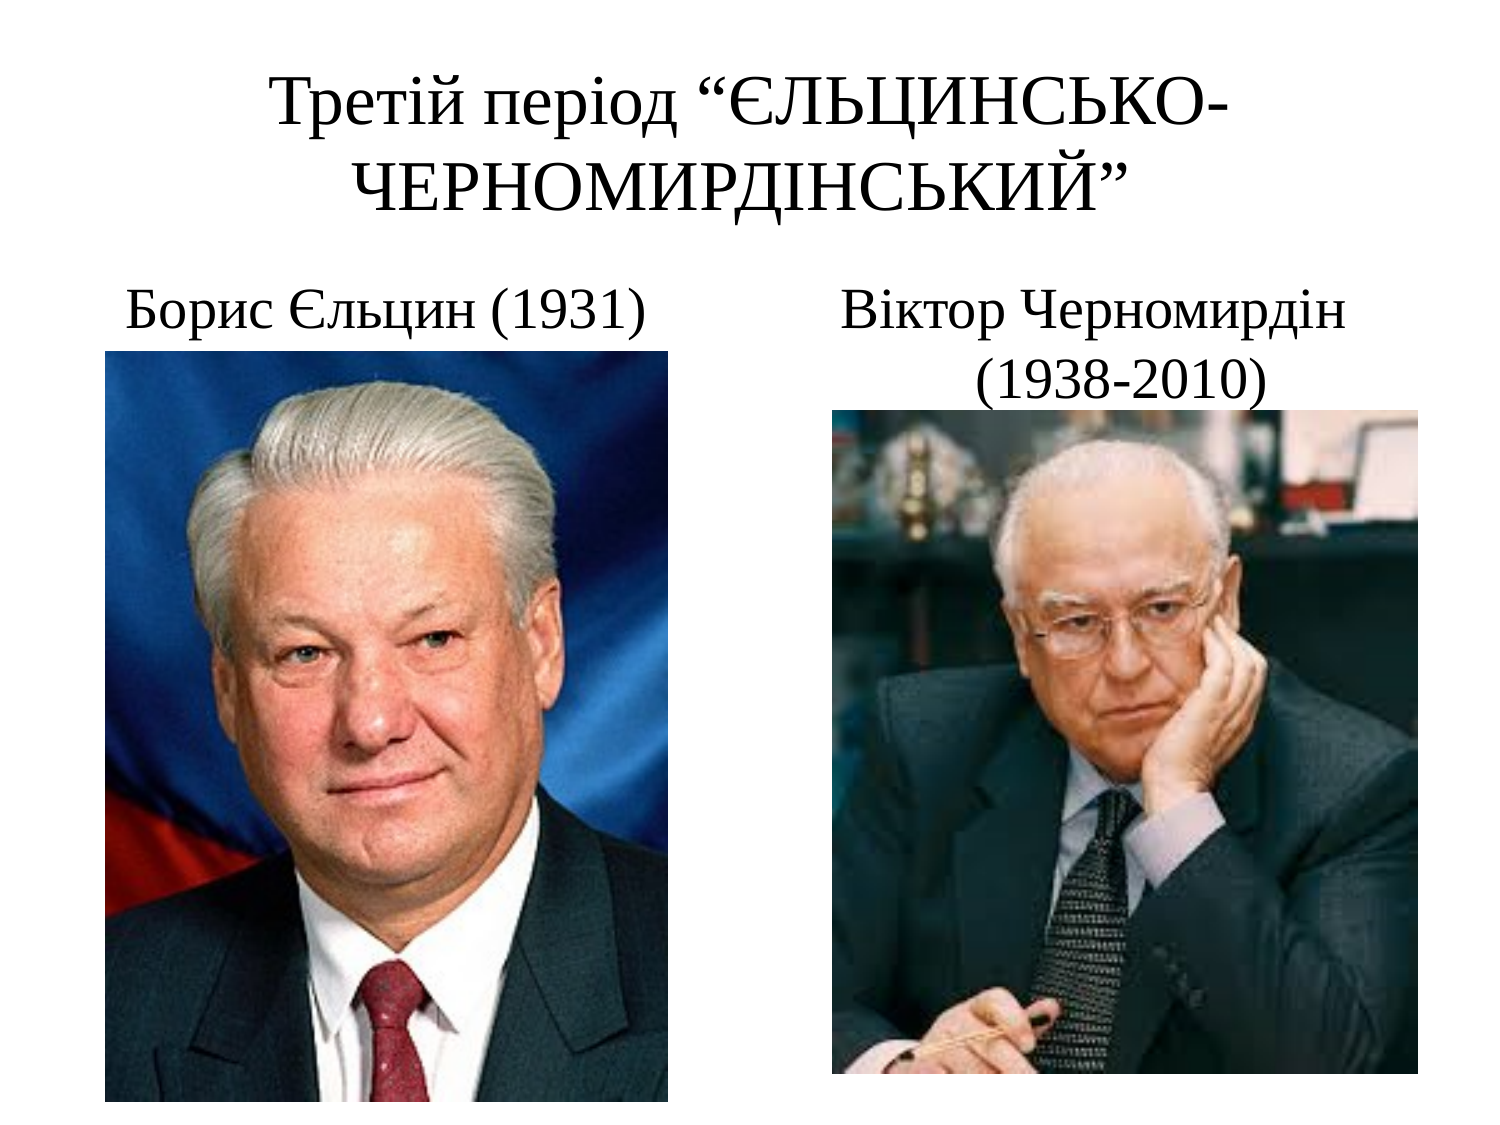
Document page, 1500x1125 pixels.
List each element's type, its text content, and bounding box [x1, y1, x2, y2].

list Віктор Черномирдін (1938-2010) [762, 262, 1425, 422]
title Третій період “ЄЛЬЦИНСЬКО-ЧЕРНОМИРДІНСЬКИЙ” [75, 45, 1425, 233]
picture [831, 409, 1419, 1075]
picture [105, 351, 669, 1102]
list Борис Єльцин (1931) [35, 262, 738, 364]
